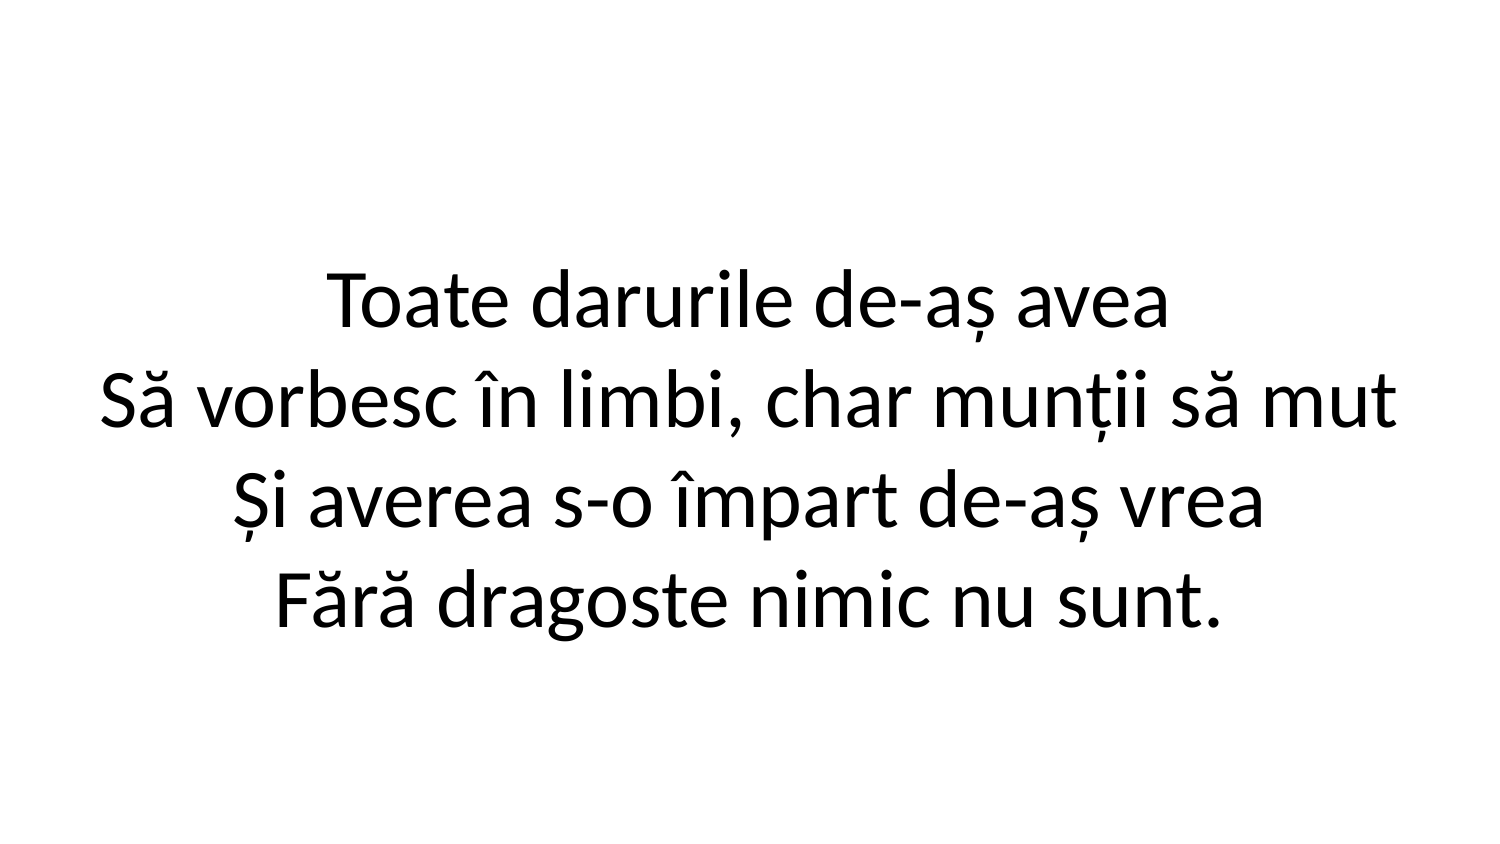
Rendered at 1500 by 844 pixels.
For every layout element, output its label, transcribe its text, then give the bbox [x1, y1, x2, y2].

text_box Toate darurile de-aș avea Să vorbesc în limbi, char munții să mut Și averea s-o împart de-aș vrea Fără dragoste nimic nu sunt. [84, 192, 1416, 652]
